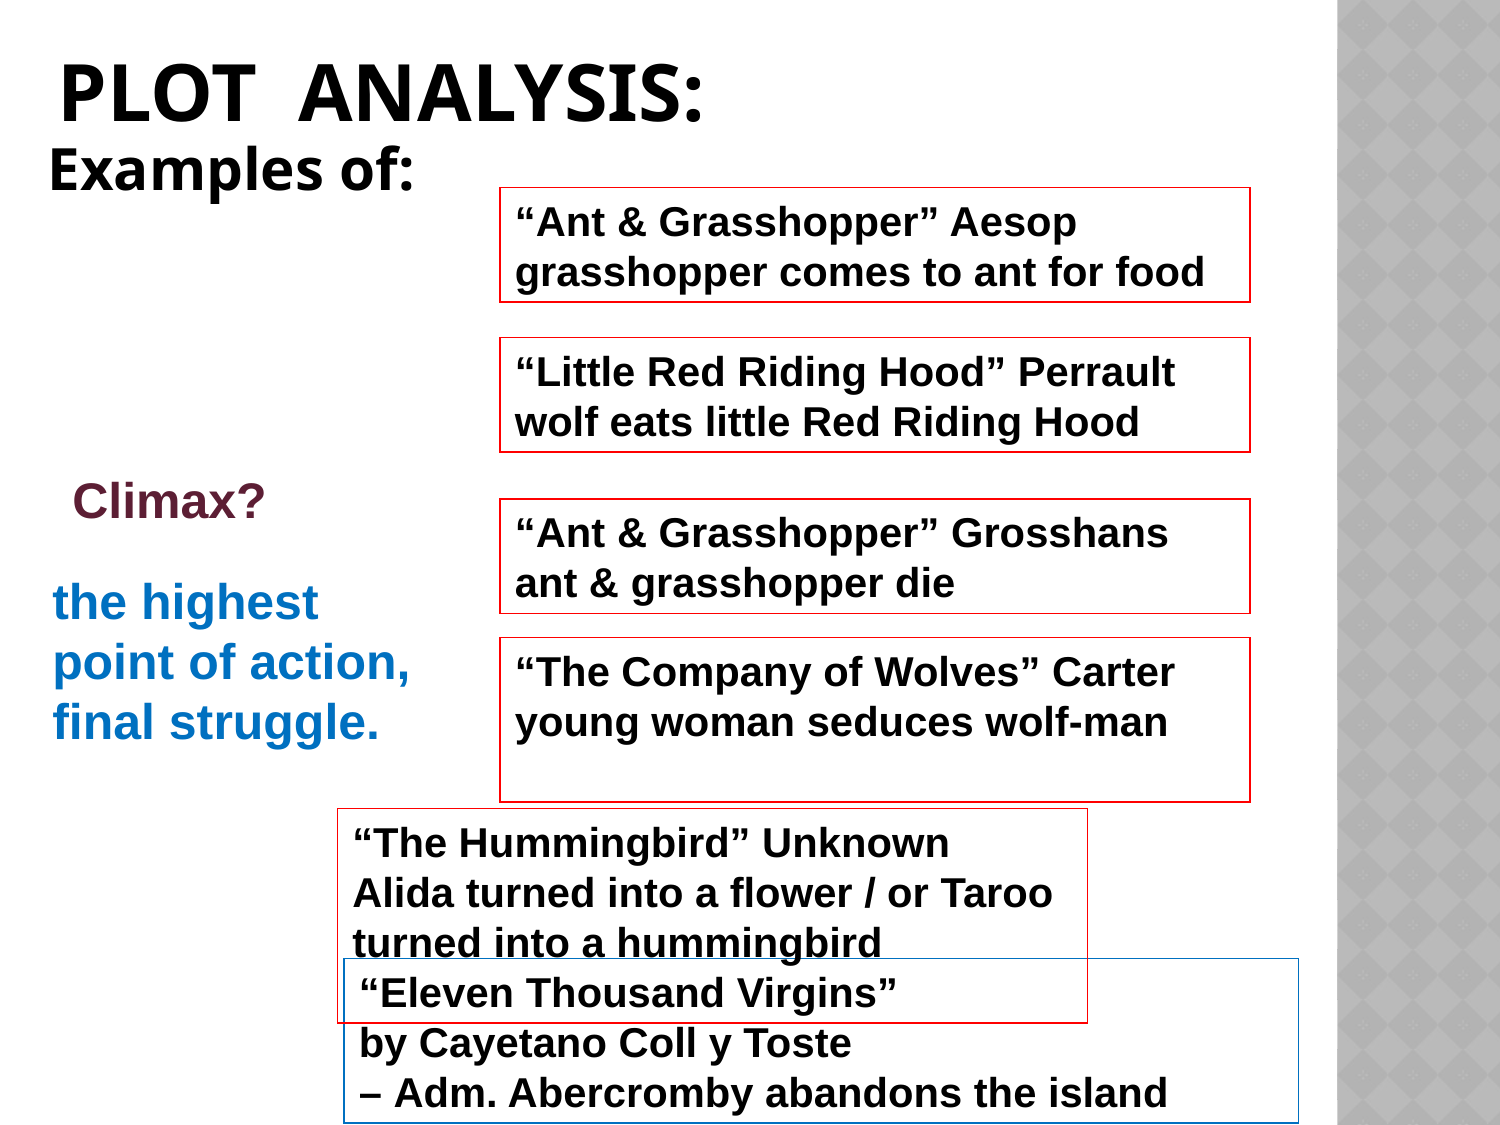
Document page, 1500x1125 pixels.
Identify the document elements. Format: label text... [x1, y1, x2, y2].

text_box “Little Red Riding Hood” Perrault wolf eats little Red Riding Hood [499, 337, 1250, 453]
text_box “The Company of Wolves” Carter young woman seduces wolf-man [499, 637, 1250, 803]
text_box “Eleven Thousand Virgins” by Cayetano Coll y Toste – Adm. Abercromby abandons the island [344, 958, 1299, 1124]
text_box Examples of: [33, 125, 1296, 350]
text_box Climax? [57, 460, 282, 536]
text_box “Ant & Grasshopper” Aesop grasshopper comes to ant for food [499, 187, 1250, 303]
text_box “The Hummingbird” Unknown Alida turned into a flower / or Taroo turned into a hummingbird [337, 808, 1088, 1024]
text_box the highest point of action, final struggle. [37, 561, 463, 757]
text_box “Ant & Grasshopper” Grosshans ant & grasshopper die [499, 498, 1250, 614]
title plot analysis: [50, 24, 1238, 125]
